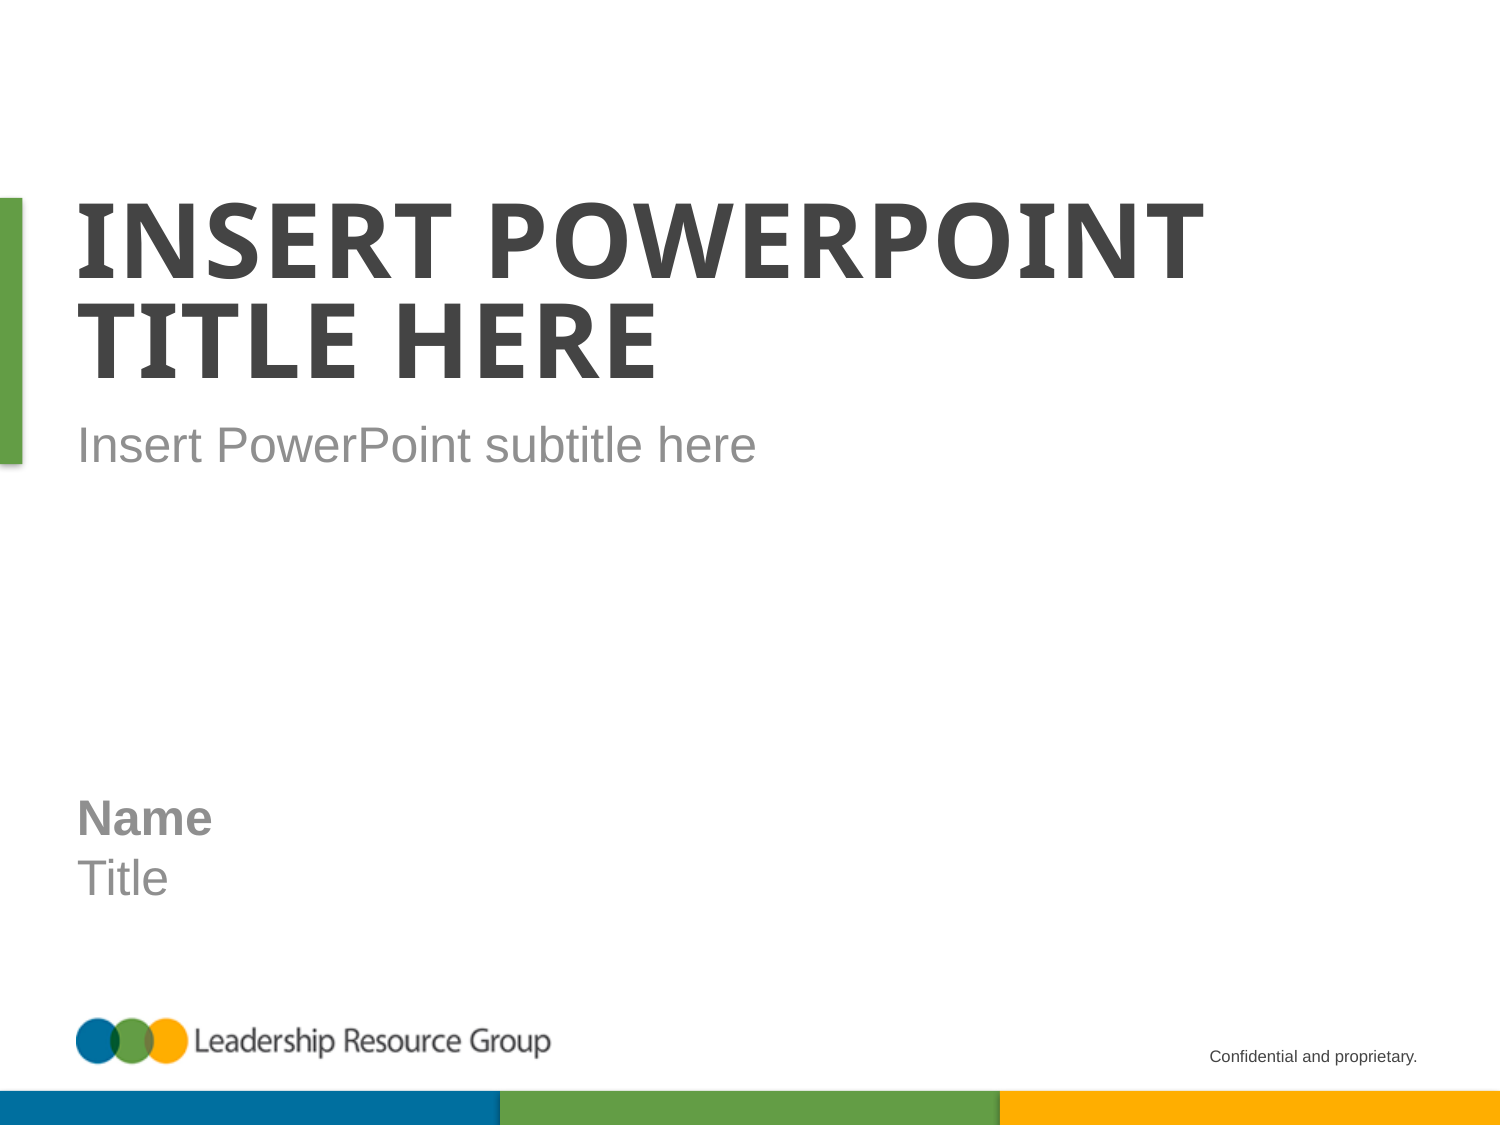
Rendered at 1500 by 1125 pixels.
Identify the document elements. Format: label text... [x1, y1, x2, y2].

list Insert PowerPoint subtitle here [76, 412, 1423, 474]
picture [76, 1013, 577, 1067]
list Name Title [76, 784, 1423, 906]
title Insert PowerPOInt Title Here [76, 188, 1423, 407]
